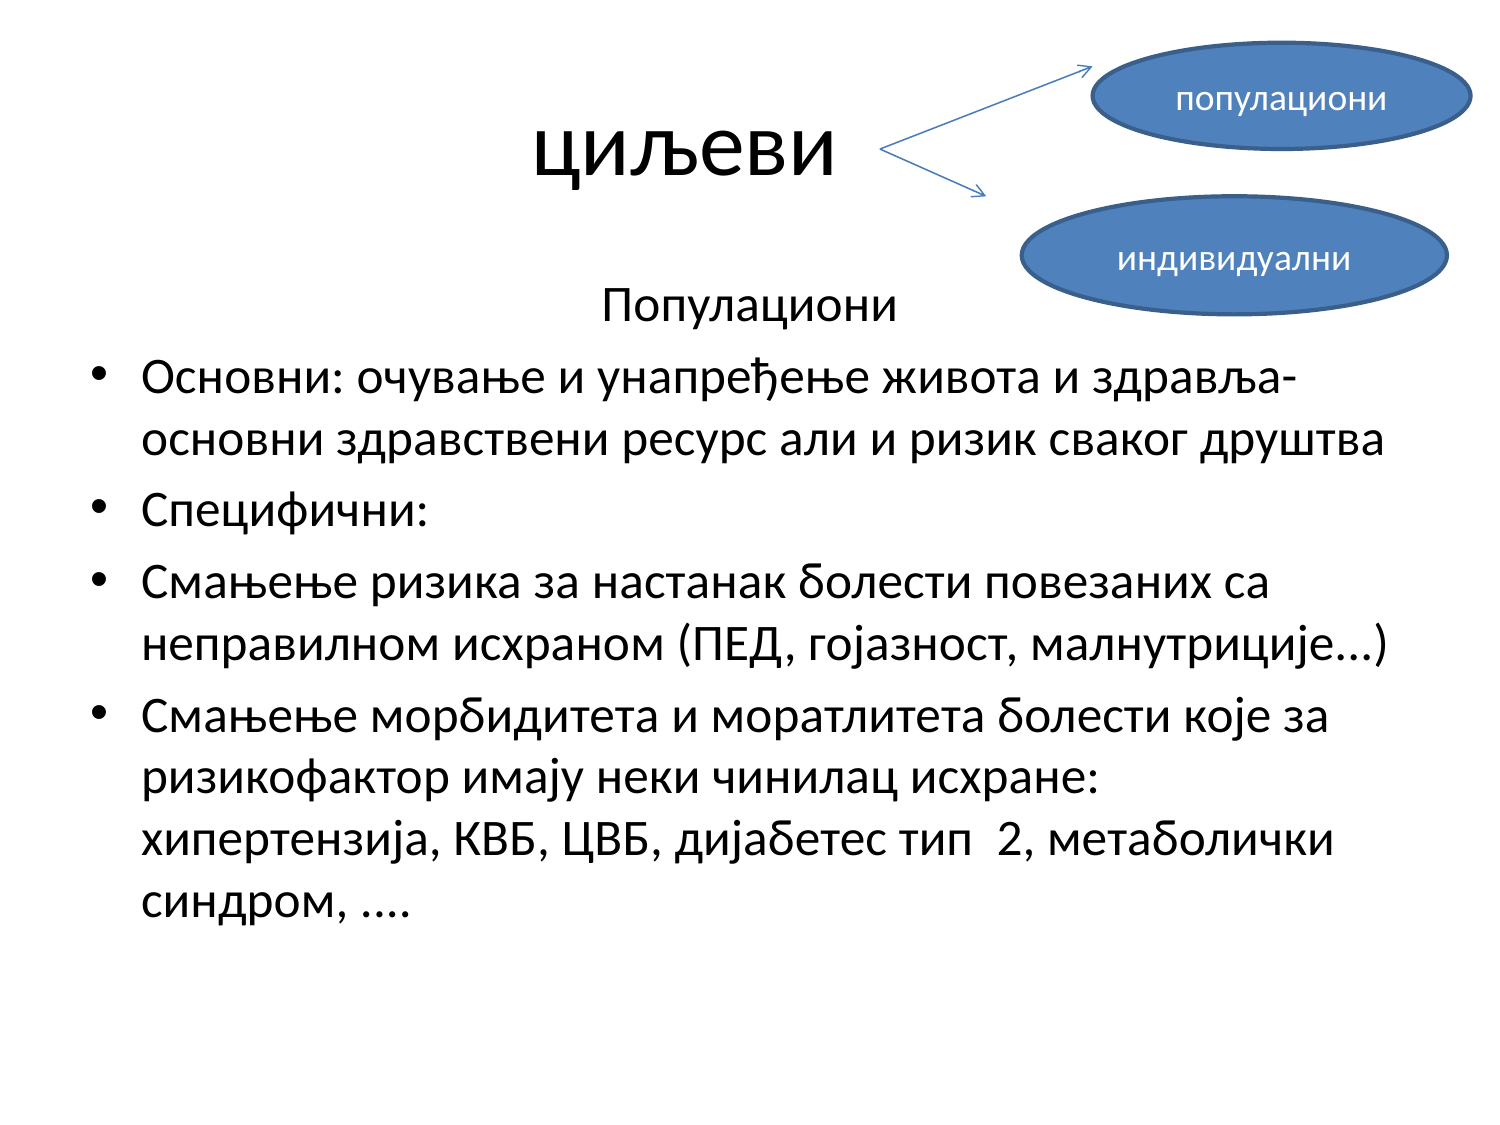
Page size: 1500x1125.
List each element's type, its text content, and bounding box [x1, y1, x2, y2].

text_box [879, 148, 987, 197]
list Популациони Основни: очување и унапређење живота и здравља-основни здравствени ресурс али и ризик сваког друштва Специфични: Смањење ризика за настанак болести повезаних са неправилном исхраном (ПЕД, гојазност, малнутриције...) Смањење морбидитета и моратлитета болести које за ризикофактор имају неки чинилац исхране: хипертензија, КВБ, ЦВБ, дијабетес тип 2, метаболички синдром, .... [75, 262, 1425, 1005]
text_box популациони [1096, 40, 1473, 152]
text_box индивидуални [1019, 194, 1450, 317]
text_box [879, 66, 1093, 150]
title циљеви [407, 45, 963, 233]
